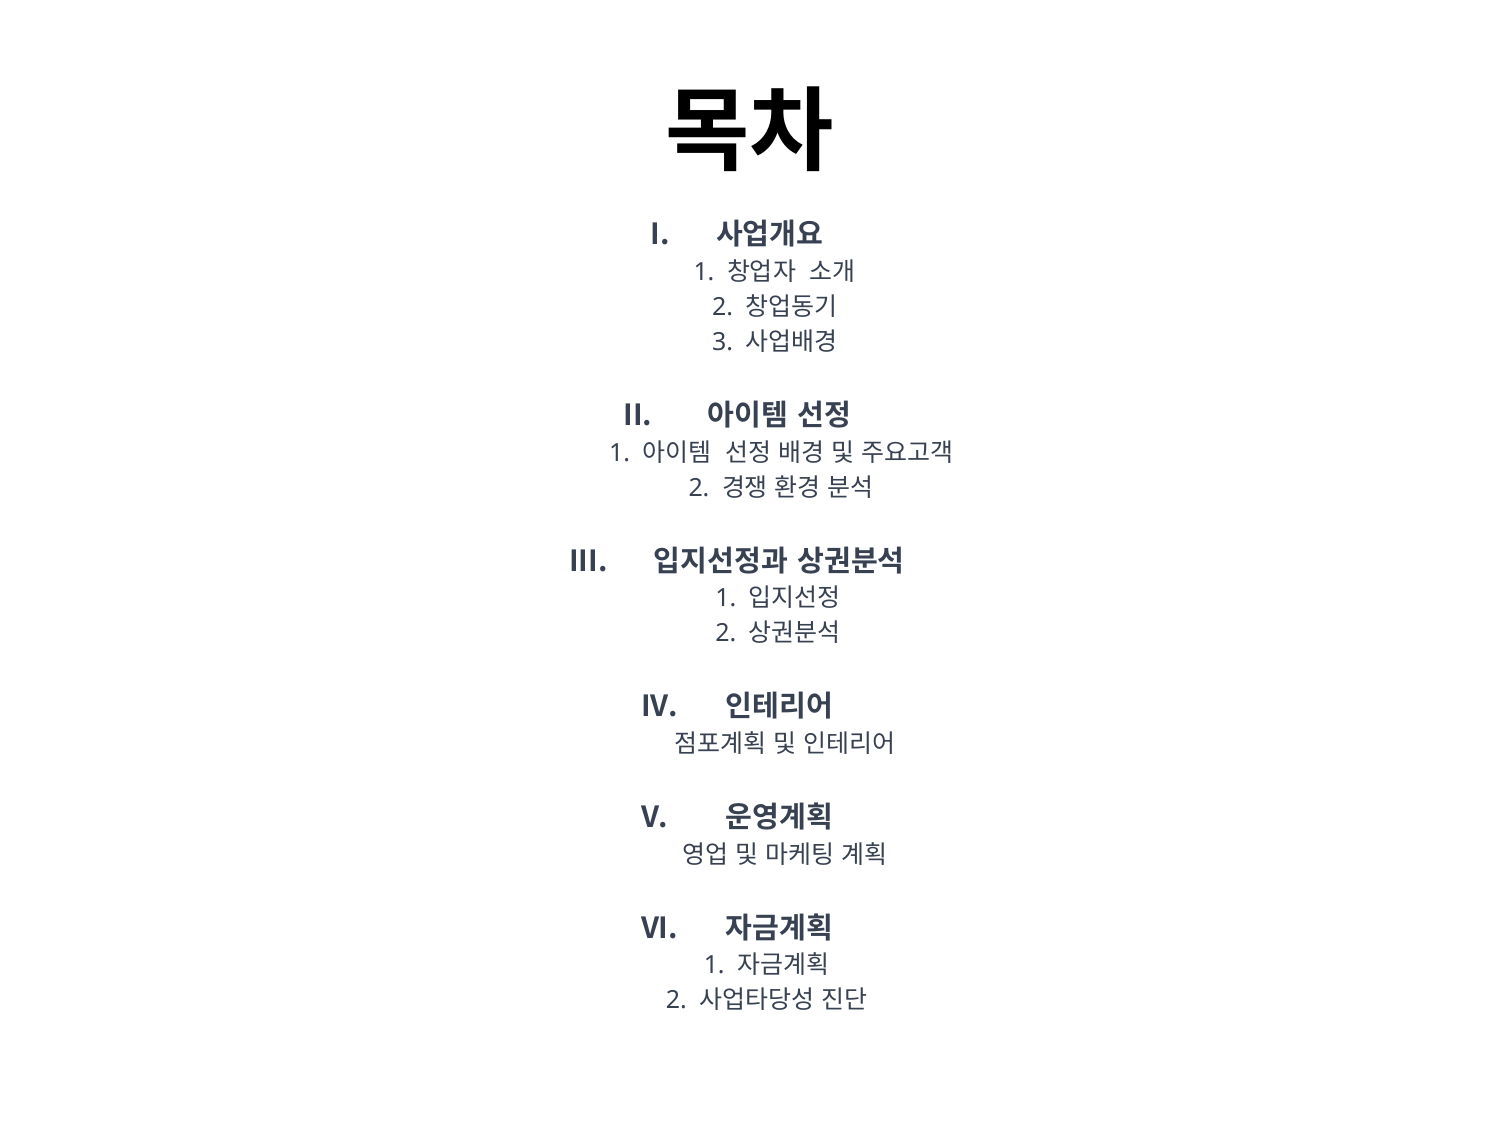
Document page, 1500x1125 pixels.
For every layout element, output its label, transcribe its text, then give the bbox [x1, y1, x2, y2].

title 목차 [75, 45, 1425, 209]
list 사업개요 1. 창업자 소개 2. 창업동기 3. 사업배경 아이템 선정 1. 아이템 선정 배경 및 주요고객 2. 경쟁 환경 분석 입지선정과 상권분석 1. 입지선정 2. 상권분석 인테리어 점포계획 및 인테리어 운영계획 영업 및 마케팅 계획 자금계획 1. 자금계획 2. 사업타당성 진단 [75, 208, 1400, 1071]
